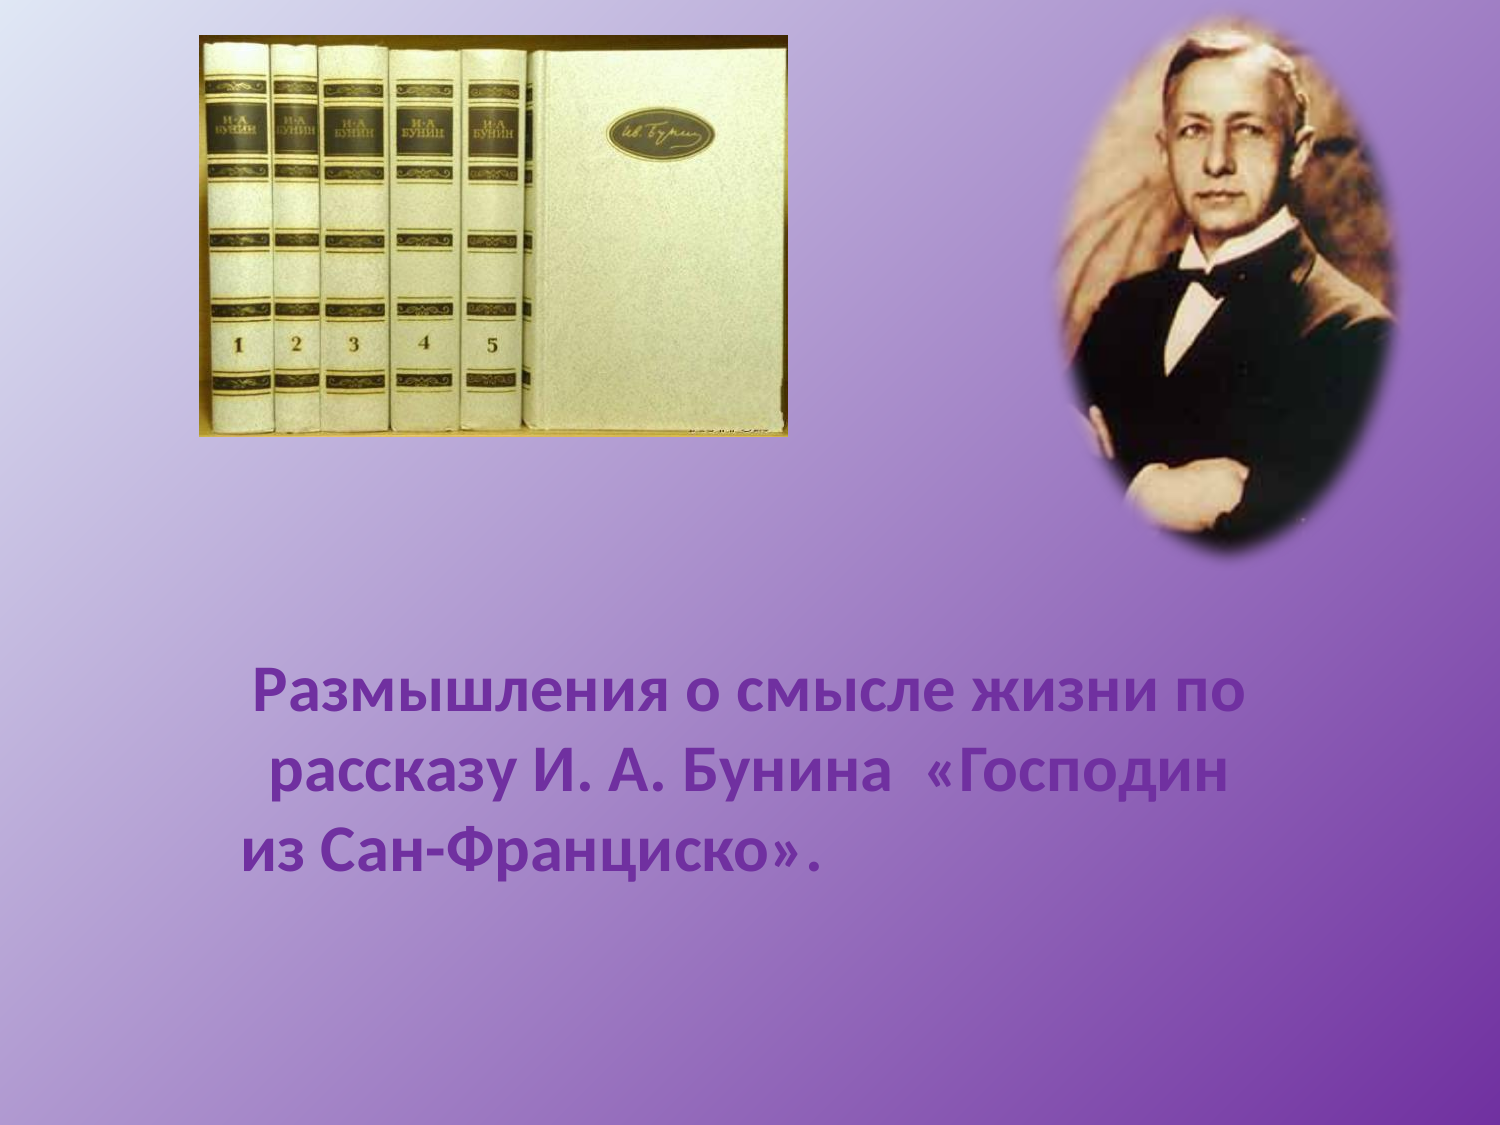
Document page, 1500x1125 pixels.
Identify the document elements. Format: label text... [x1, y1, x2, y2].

picture [1042, 0, 1414, 573]
subtitle Размышления о смысле жизни по рассказу И. А. Бунина «Господин из Сан-Франциско». [225, 637, 1275, 925]
picture [198, 34, 788, 437]
